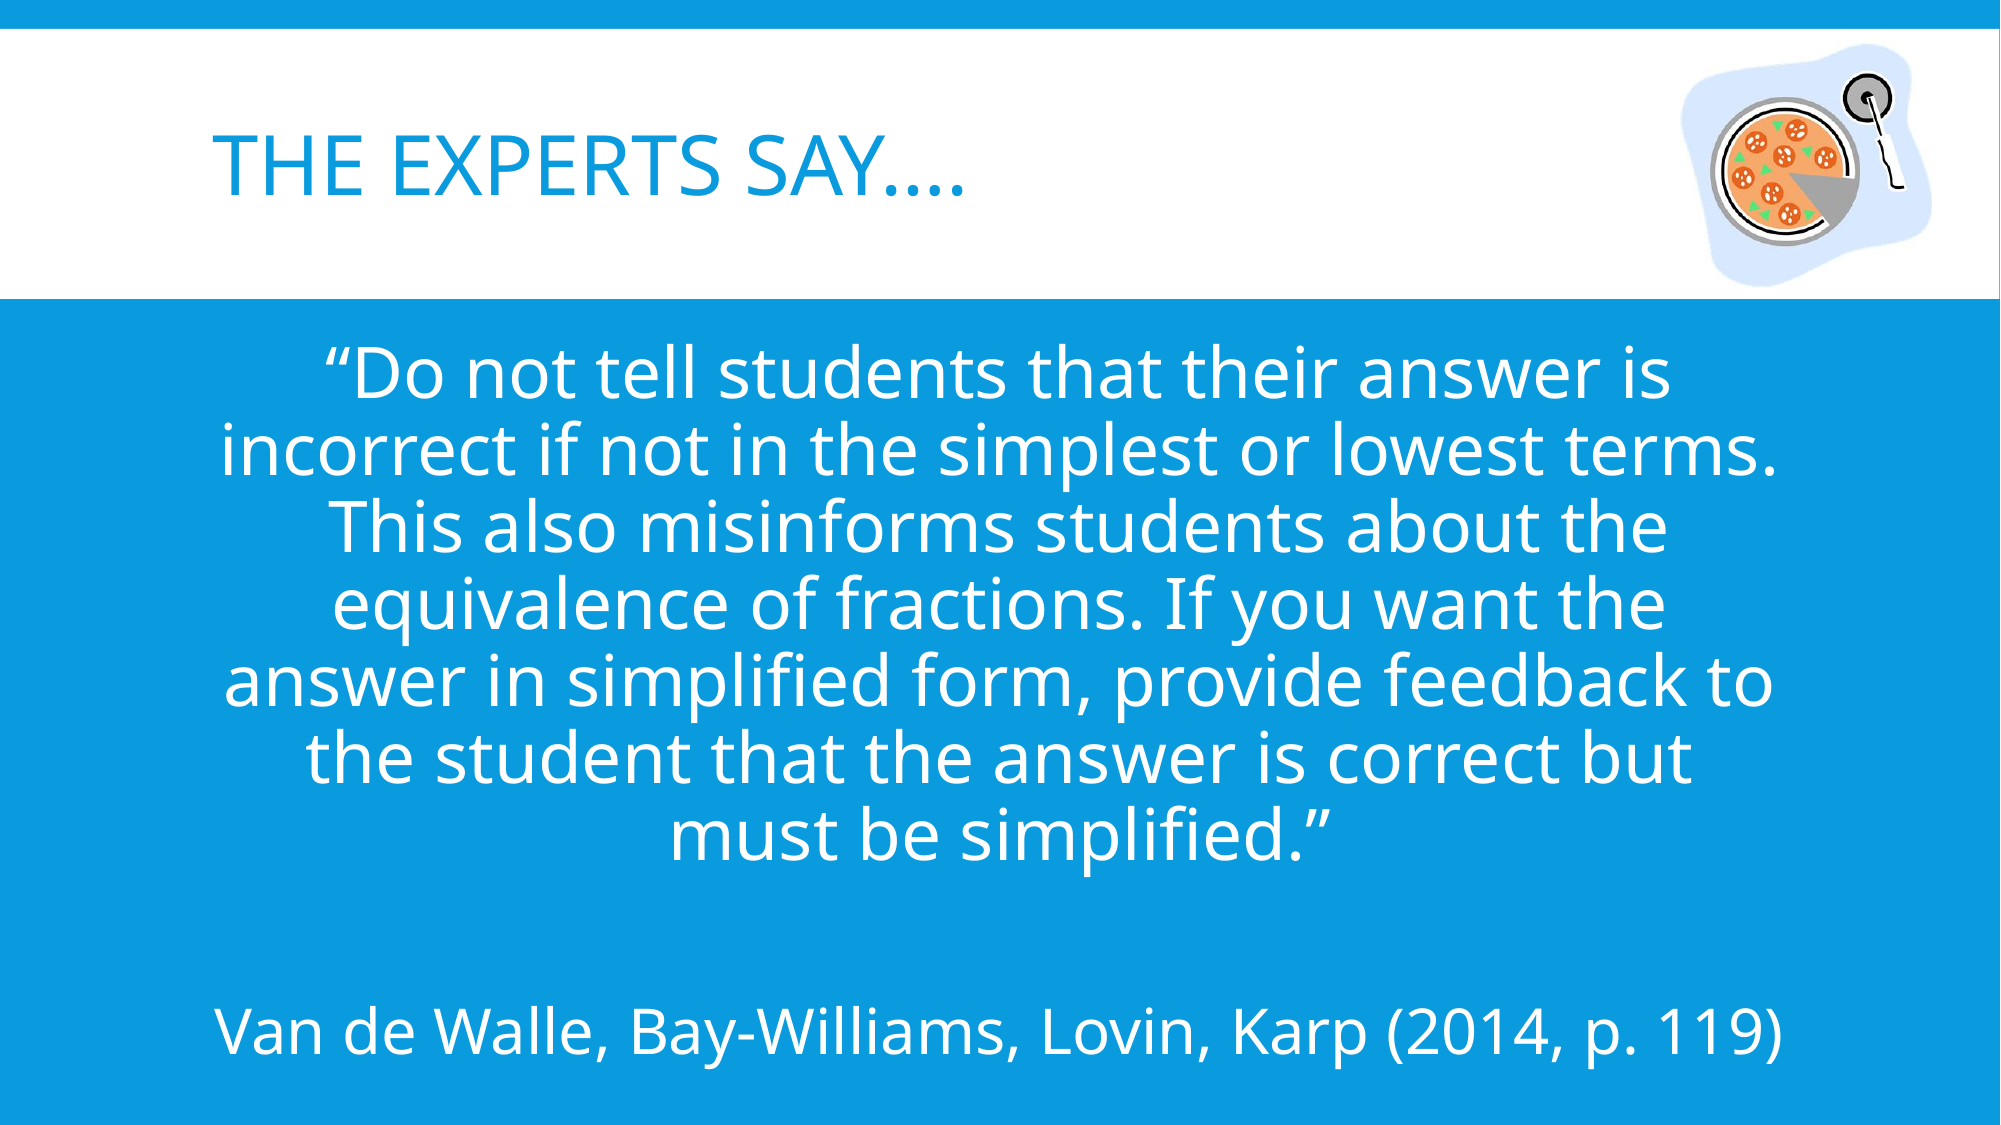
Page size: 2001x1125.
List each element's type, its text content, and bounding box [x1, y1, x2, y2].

list “Do not tell students that their answer is incorrect if not in the simplest or lowest terms. This also misinforms students about the equivalence of fractions. If you want the answer in simplified form, provide feedback to the student that the answer is correct but must be simplified.” Van de Walle, Bay-Williams, Lovin, Karp (2014, p. 119) [197, 329, 1803, 1086]
title The experts say…. [197, 46, 1675, 295]
picture [1680, 40, 1932, 292]
